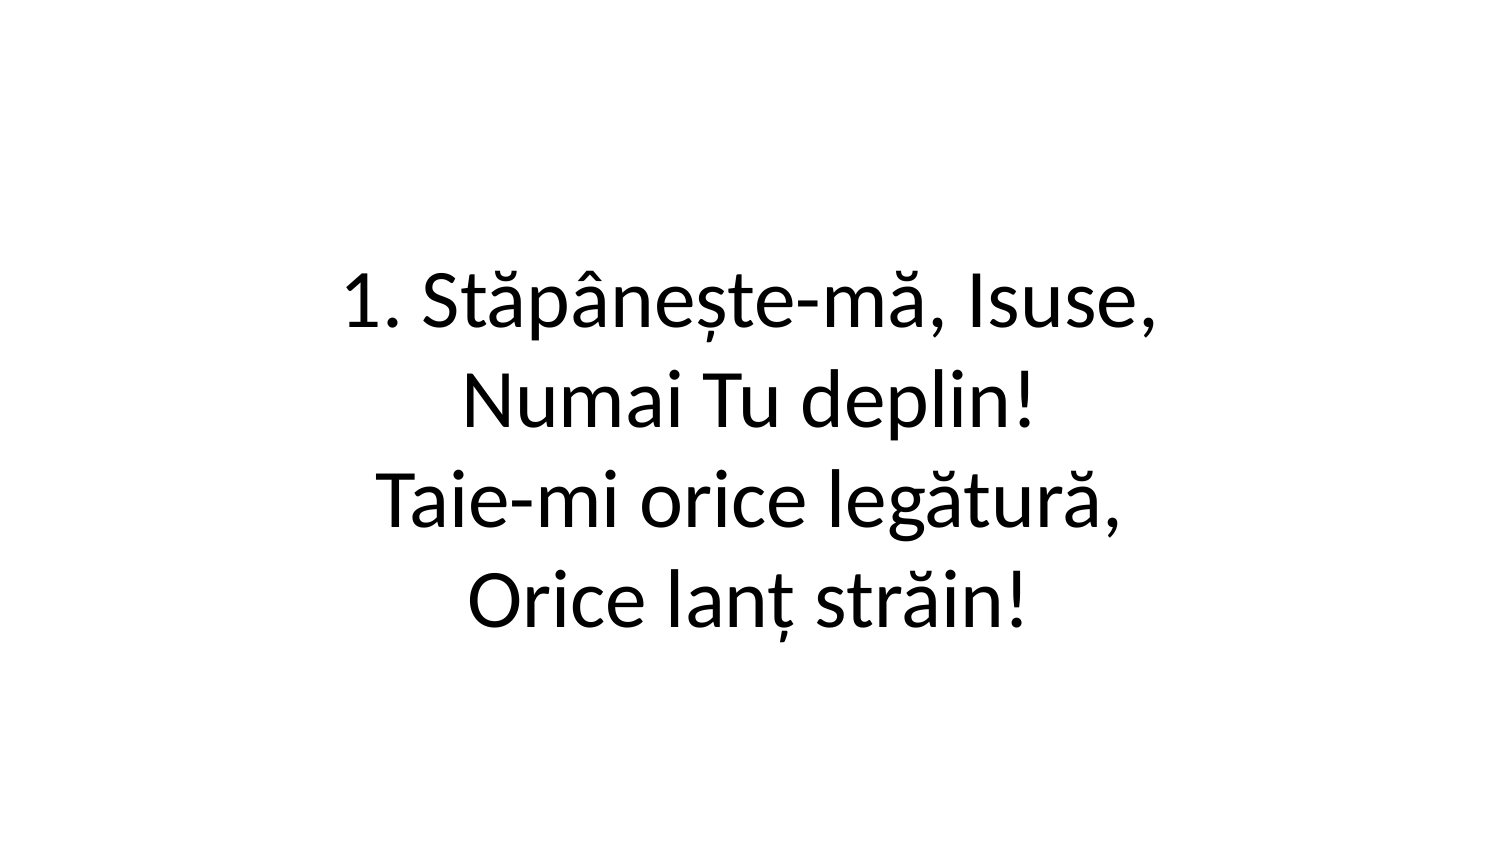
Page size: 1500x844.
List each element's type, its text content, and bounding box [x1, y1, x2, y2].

text_box 1. Stăpânește-mă, Isuse, Numai Tu deplin! Taie-mi orice legătură, Orice lanț străin! [325, 192, 1175, 652]
